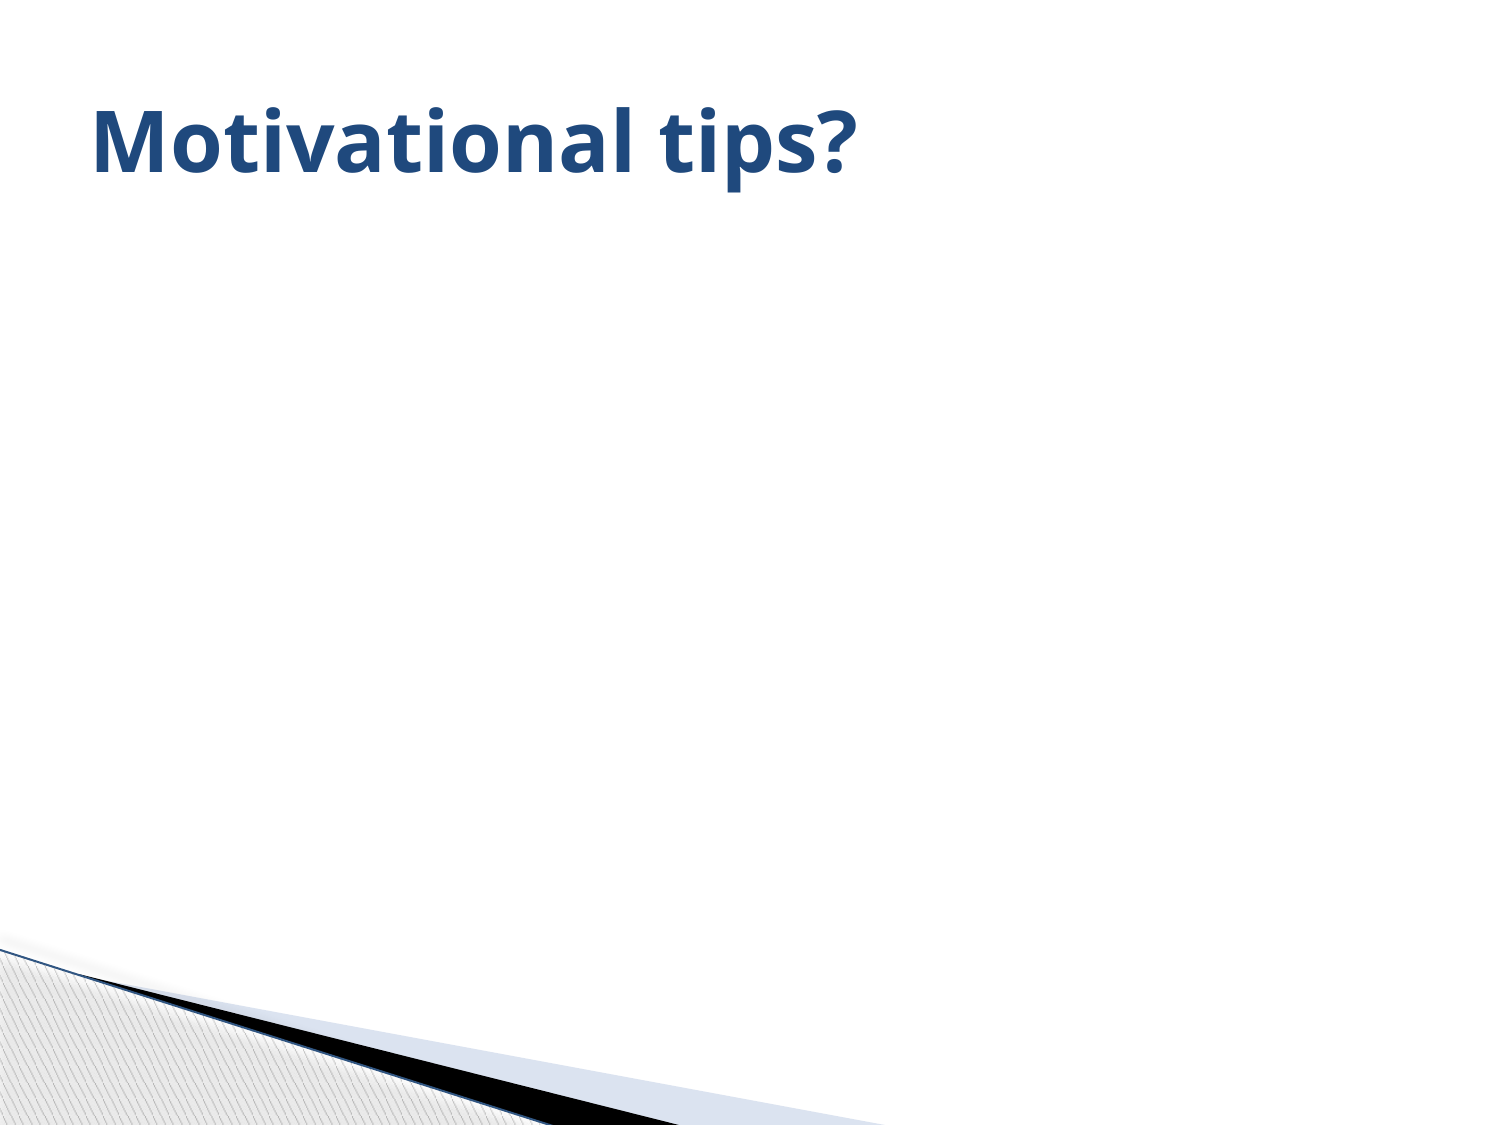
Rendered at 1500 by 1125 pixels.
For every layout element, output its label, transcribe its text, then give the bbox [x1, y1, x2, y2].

title Motivational tips? [75, 45, 1425, 233]
